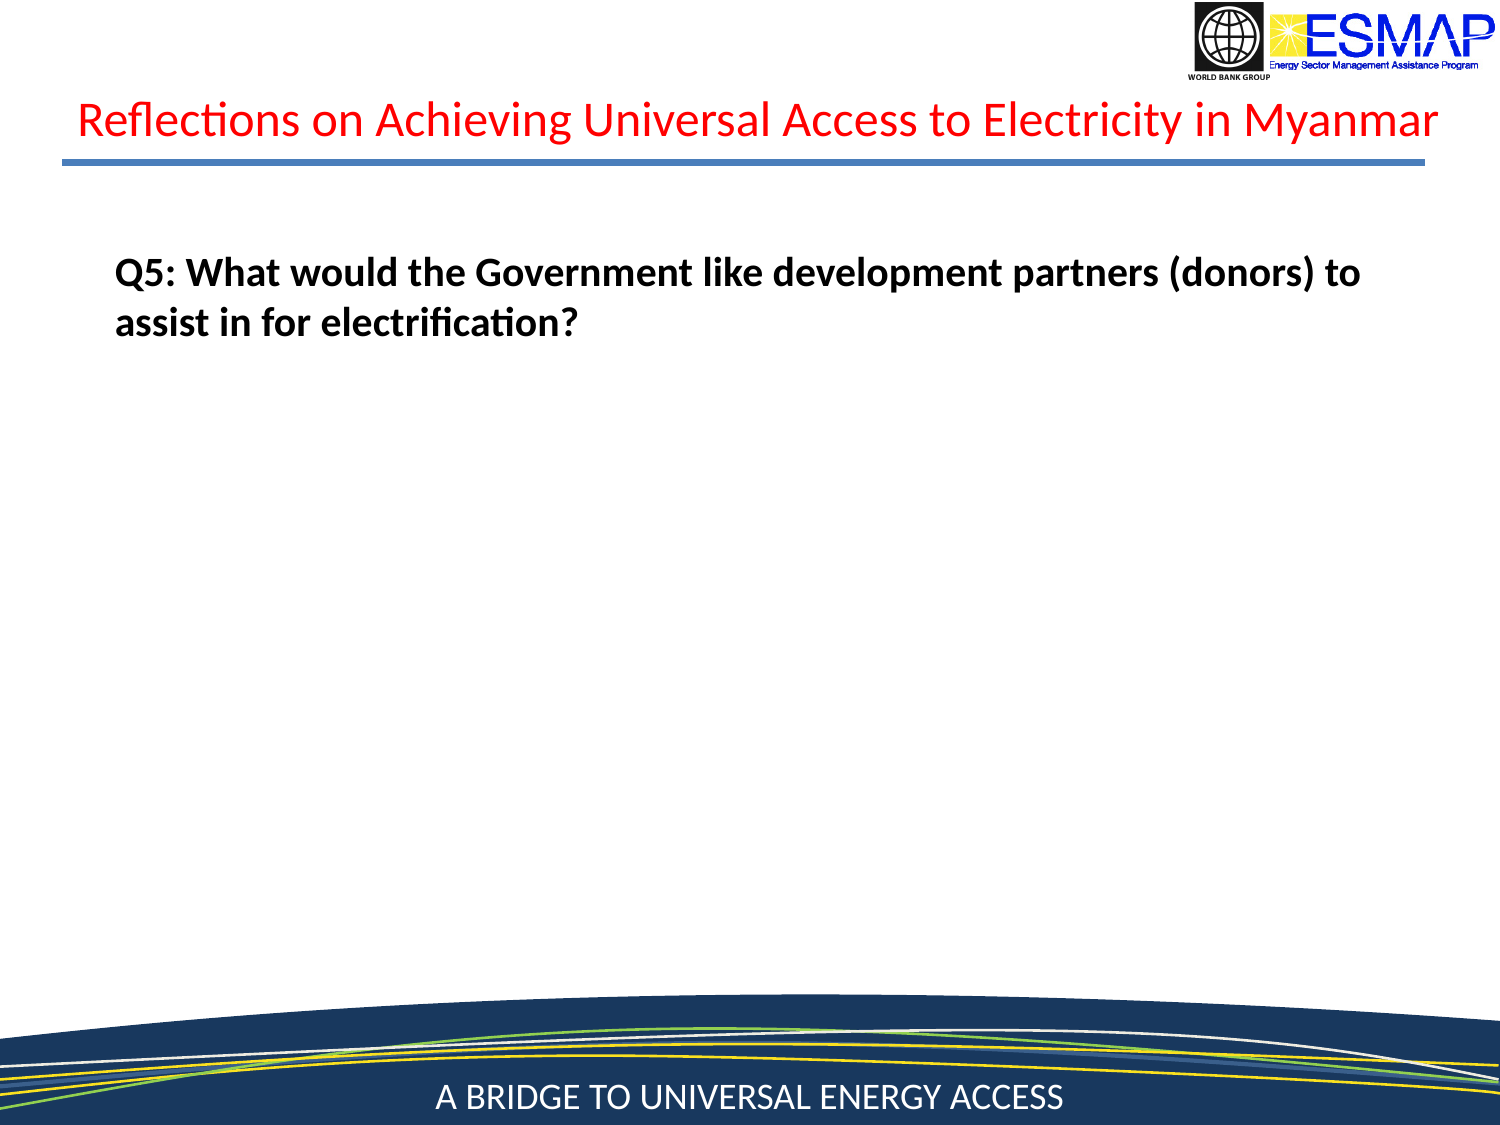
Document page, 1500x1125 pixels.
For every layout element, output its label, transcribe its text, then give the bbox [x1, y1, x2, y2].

text_box [10, 1028, 1285, 1064]
text_box [389, 1026, 852, 1045]
text_box Reflections on Achieving Universal Access to Electricity in Myanmar [62, 79, 1463, 154]
picture [1188, 1, 1499, 80]
text_box A Bridge to Universal Energy Access [0, 1064, 1500, 1125]
text_box [1425, 1060, 1499, 1064]
text_box [50, 24, 1363, 213]
text_box [0, 994, 1500, 1064]
slide_number 5 [1074, 1042, 1425, 1103]
text_box Q5: What would the Government like development partners (donors) to assist in for electrification? [99, 237, 1413, 353]
